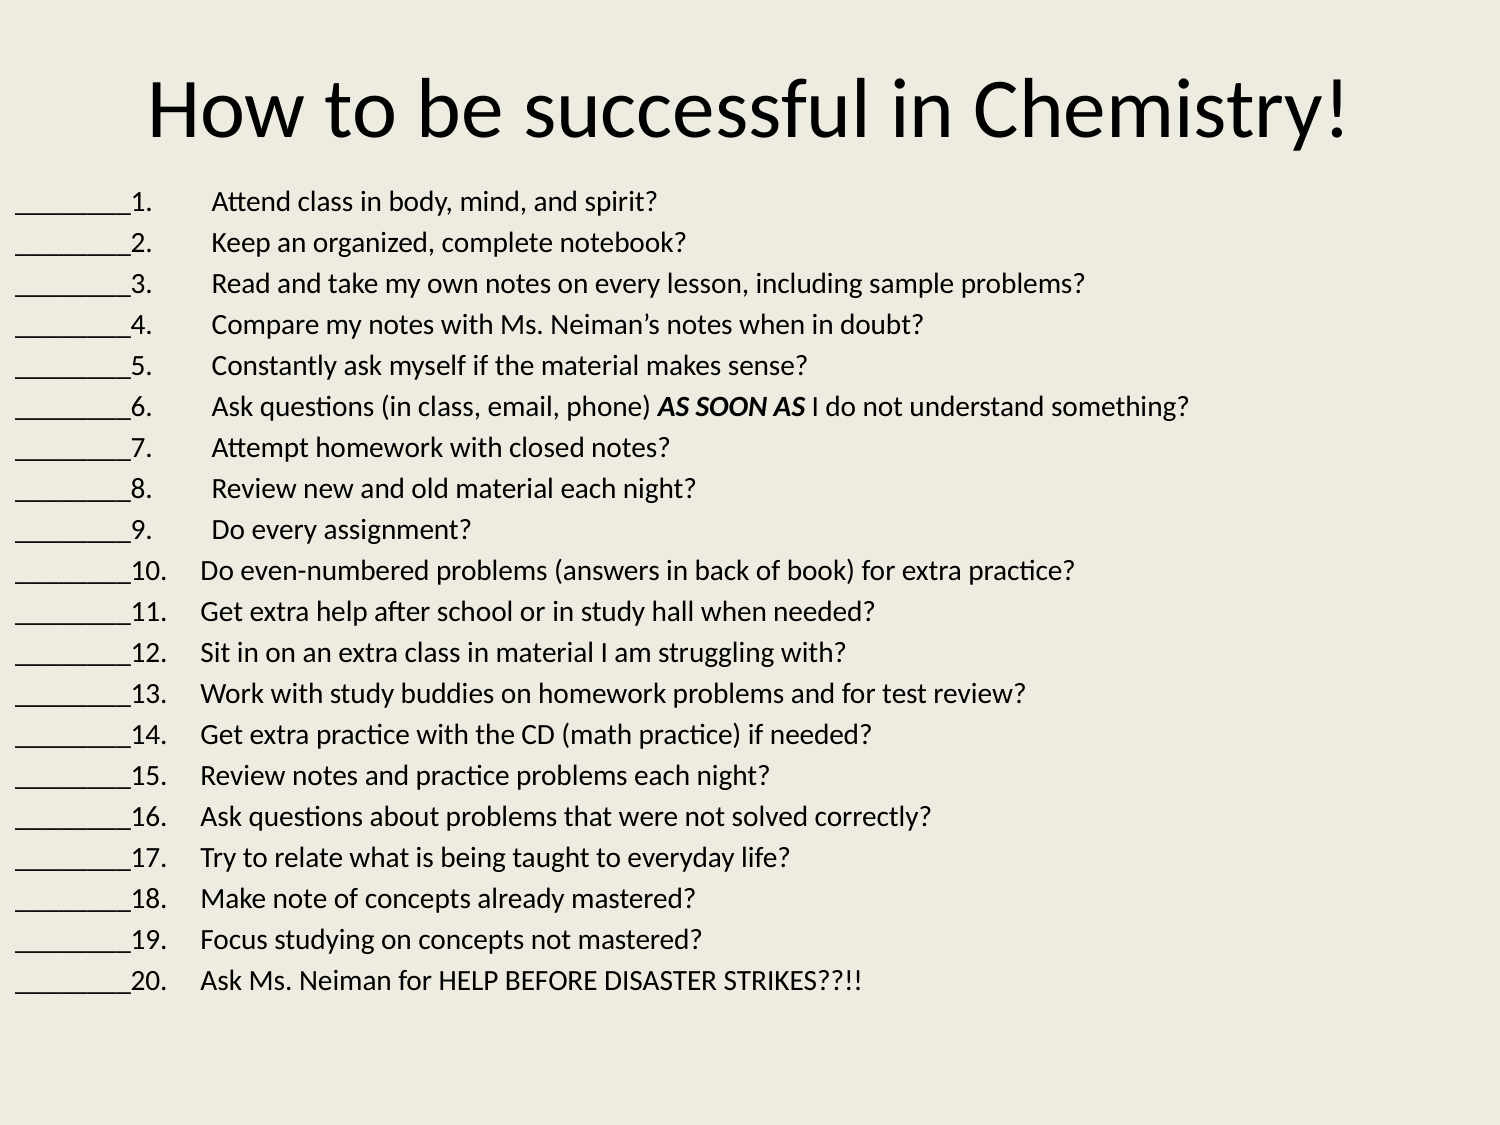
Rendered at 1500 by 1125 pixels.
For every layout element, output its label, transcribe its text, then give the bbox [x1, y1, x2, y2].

list ________1. Attend class in body, mind, and spirit? ________2. Keep an organized, complete notebook? ________3. Read and take my own notes on every lesson, including sample problems? ________4. Compare my notes with Ms. Neiman’s notes when in doubt? ________5. Constantly ask myself if the material makes sense? ________6. Ask questions (in class, email, phone) AS SOON AS I do not understand something? ________7. Attempt homework with closed notes? ________8. Review new and old material each night? ________9. Do every assignment? ________10. Do even-numbered problems (answers in back of book) for extra practice? ________11. Get extra help after school or in study hall when needed? ________12. Sit in on an extra class in material I am struggling with? ________13. Work with study buddies on homework problems and for test review? ________14. Get extra practice with the CD (math practice) if needed? ________15. Review notes and practice problems each night? ________16. Ask questions about problems that were not solved correctly? ________17. Try to relate what is being taught to everyday life? ________18. Make note of concepts already mastered? ________19. Focus studying on concepts not mastered? ________20. Ask Ms. Neiman for HELP BEFORE DISASTER STRIKES??!! [0, 174, 1500, 1005]
title How to be successful in Chemistry! [75, 45, 1425, 163]
